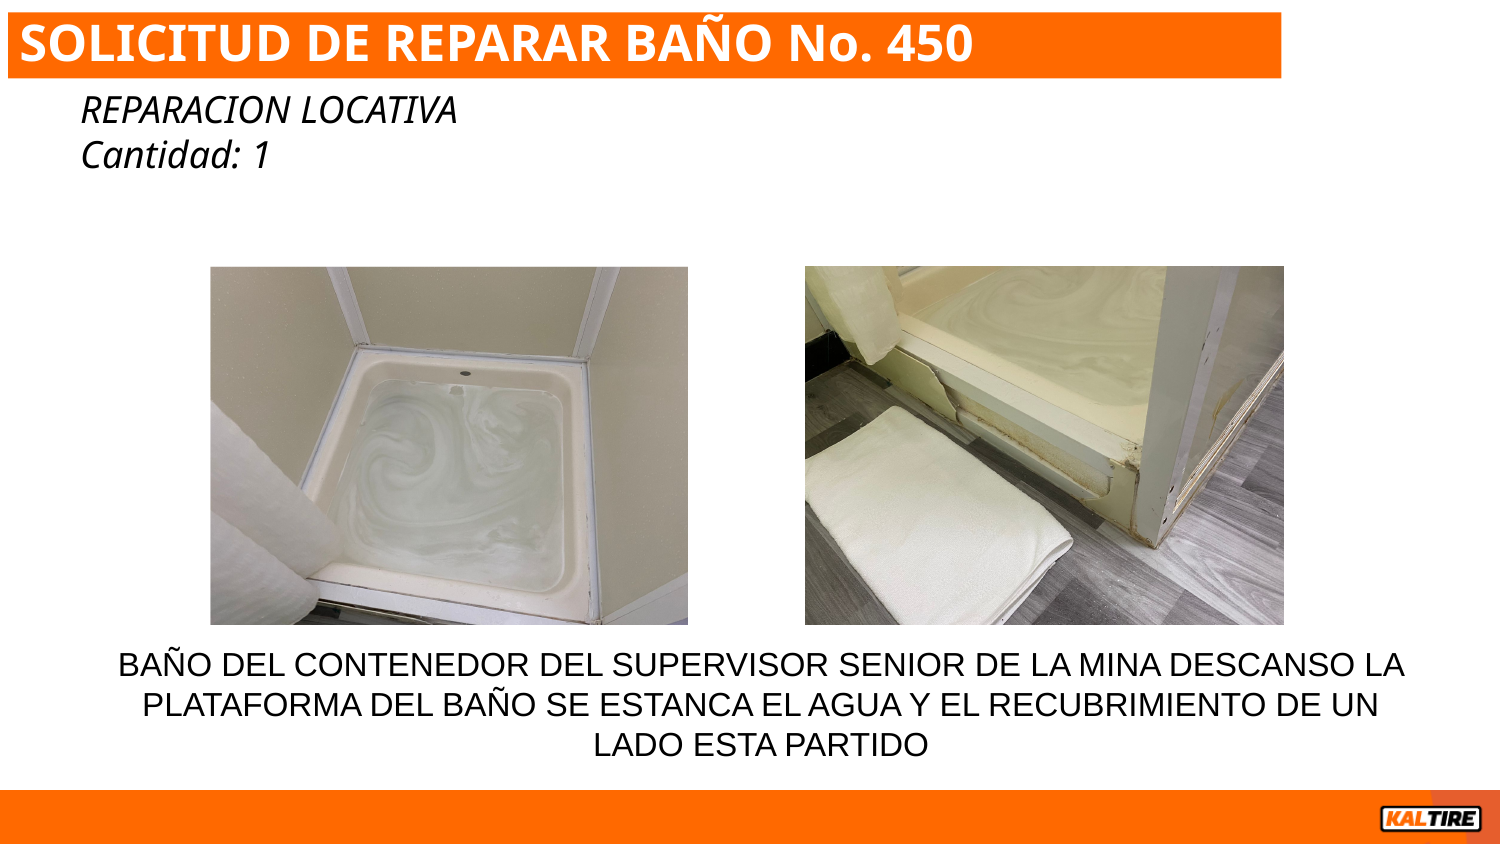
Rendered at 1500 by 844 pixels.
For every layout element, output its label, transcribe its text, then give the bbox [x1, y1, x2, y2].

picture [0, 790, 1500, 844]
picture [211, 206, 687, 685]
picture [805, 266, 1284, 626]
text_box SOLICITUD DE REPARAR BAÑO No. 450 [8, 12, 1282, 79]
text_box REPARACION LOCATIVA Cantidad: 1 [65, 78, 474, 184]
text_box BAÑO DEL CONTENEDOR DEL SUPERVISOR SENIOR DE LA MINA DESCANSO LA PLATAFORMA DEL BAÑO SE ESTANCA EL AGUA Y EL RECUBRIMIENTO DE UN LADO ESTA PARTIDO [82, 636, 1440, 771]
